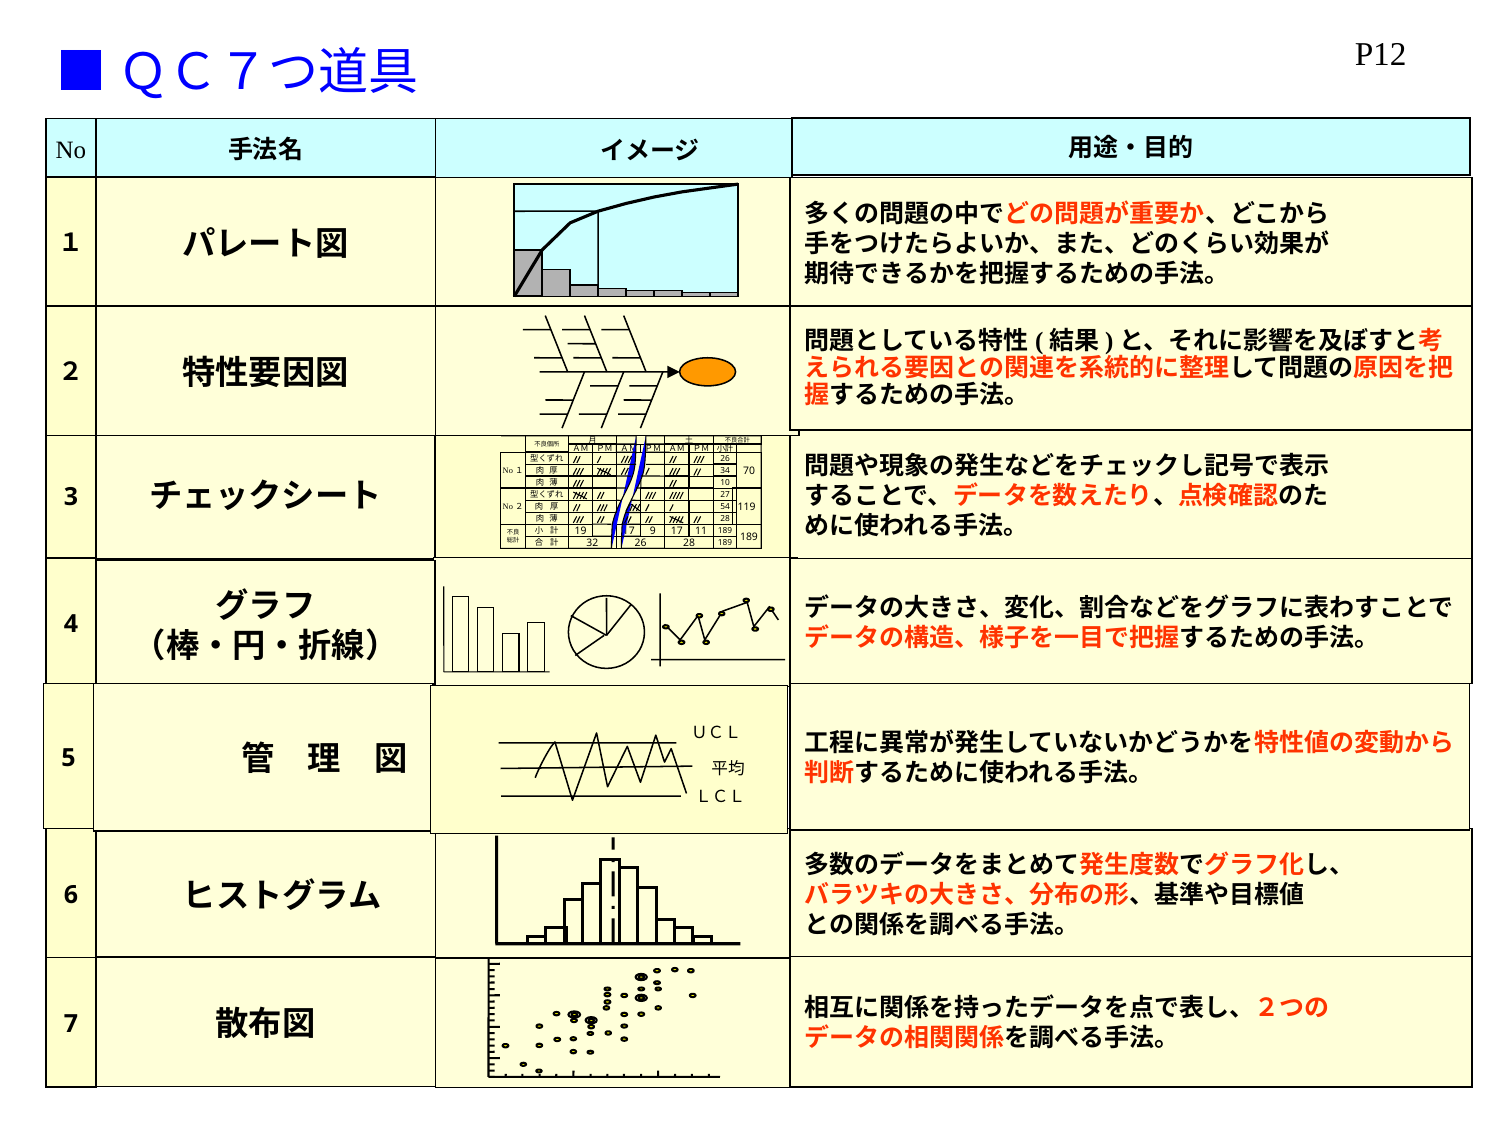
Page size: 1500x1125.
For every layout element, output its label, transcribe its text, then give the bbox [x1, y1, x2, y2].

text_box 手法名 [96, 118, 435, 177]
text_box P12 [1340, 24, 1500, 80]
text_box No [45, 118, 96, 177]
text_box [45, 177, 1472, 305]
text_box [45, 828, 1472, 956]
text_box ■ＱＣ７つ道具 [42, 28, 441, 107]
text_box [43, 683, 1470, 834]
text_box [45, 436, 1472, 557]
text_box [45, 557, 1472, 688]
text_box 用途・目的 [792, 118, 1471, 175]
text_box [45, 956, 1472, 1088]
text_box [45, 305, 1472, 436]
text_box イメージ [435, 118, 793, 177]
